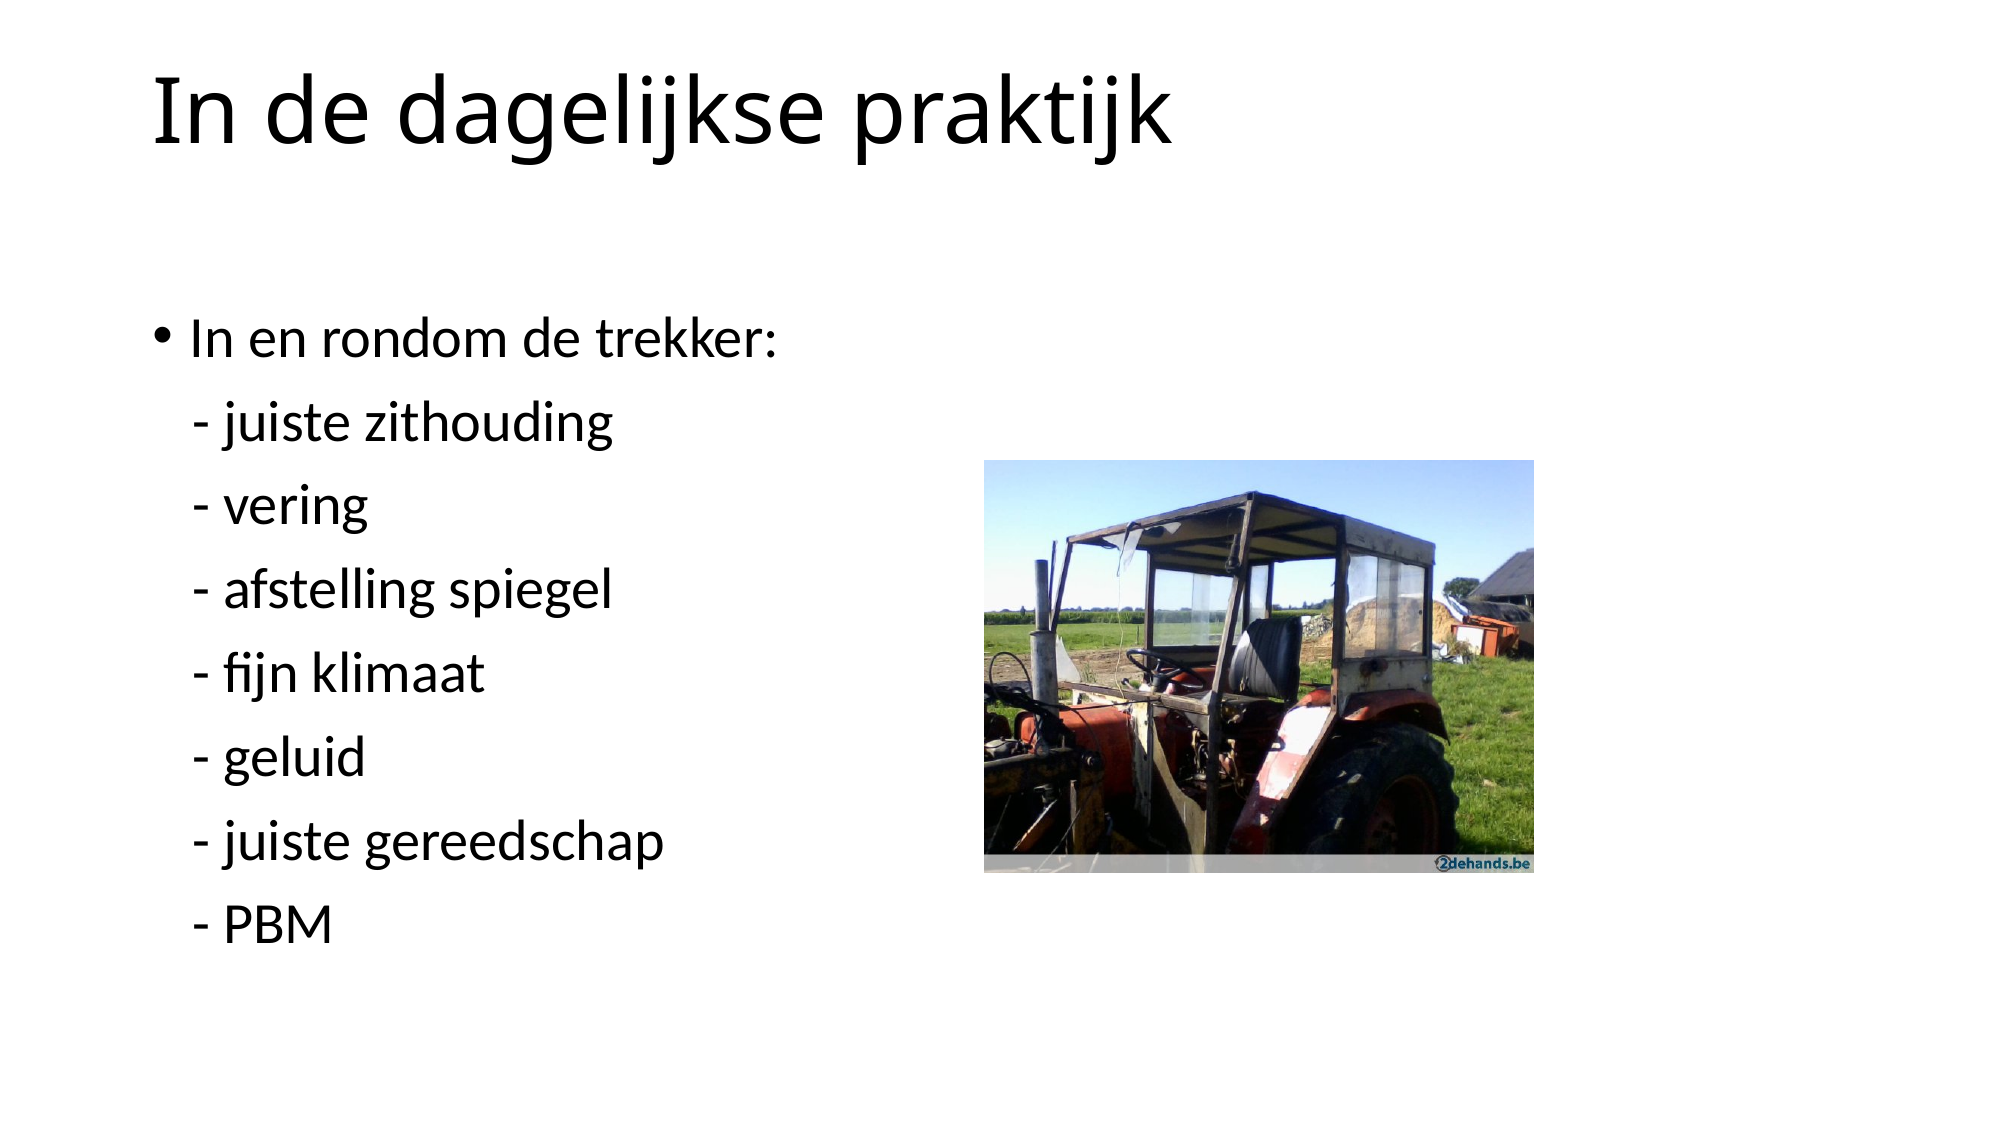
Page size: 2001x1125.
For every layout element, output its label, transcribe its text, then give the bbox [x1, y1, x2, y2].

title In de dagelijkse praktijk [137, 59, 1863, 278]
list In en rondom de trekker: - juiste zithouding - vering - afstelling spiegel - fijn klimaat - geluid - juiste gereedschap - PBM [137, 299, 1863, 1014]
picture [984, 460, 1534, 873]
